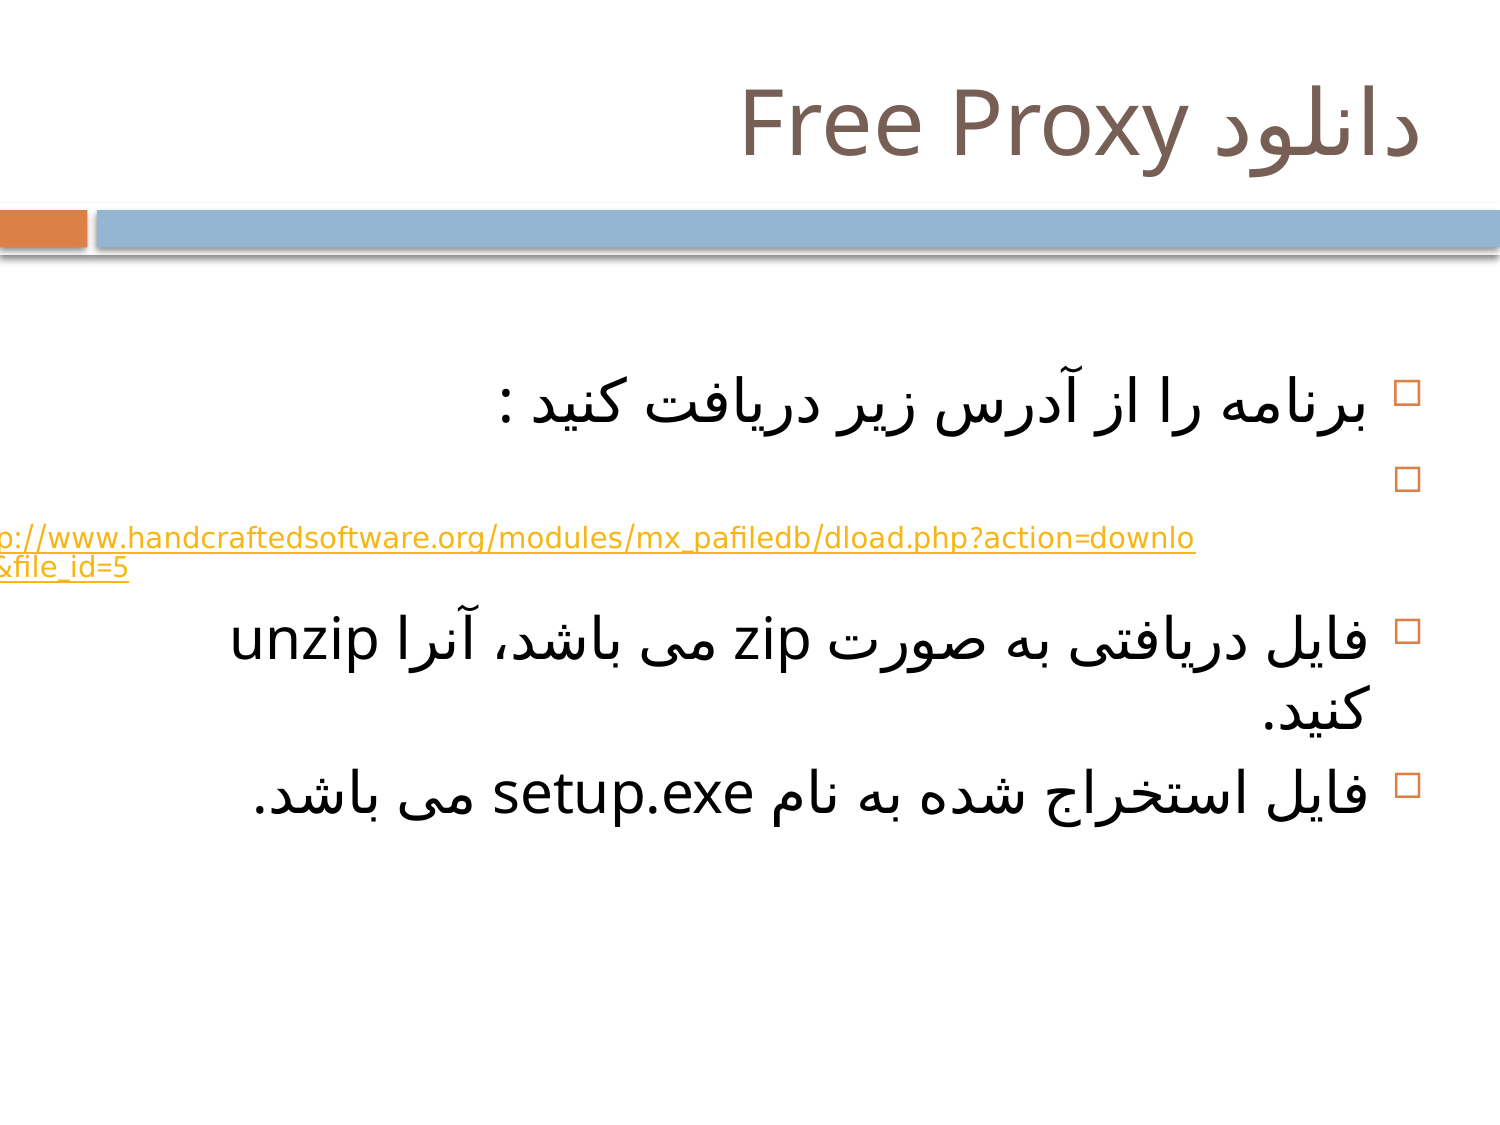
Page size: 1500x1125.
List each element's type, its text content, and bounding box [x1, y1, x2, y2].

title دانلود Free Proxy [100, 37, 1438, 200]
list برنامه را از آدرس زیر دریافت کنید : http://www.handcraftedsoftware.org/modules/mx_pafiledb/dload.php?action=download&file_id=5 فایل دریافتی به صورت zip می باشد، آنرا unzip کنید. فایل استخراج شده به نام setup.exe می باشد. [100, 262, 1438, 1000]
